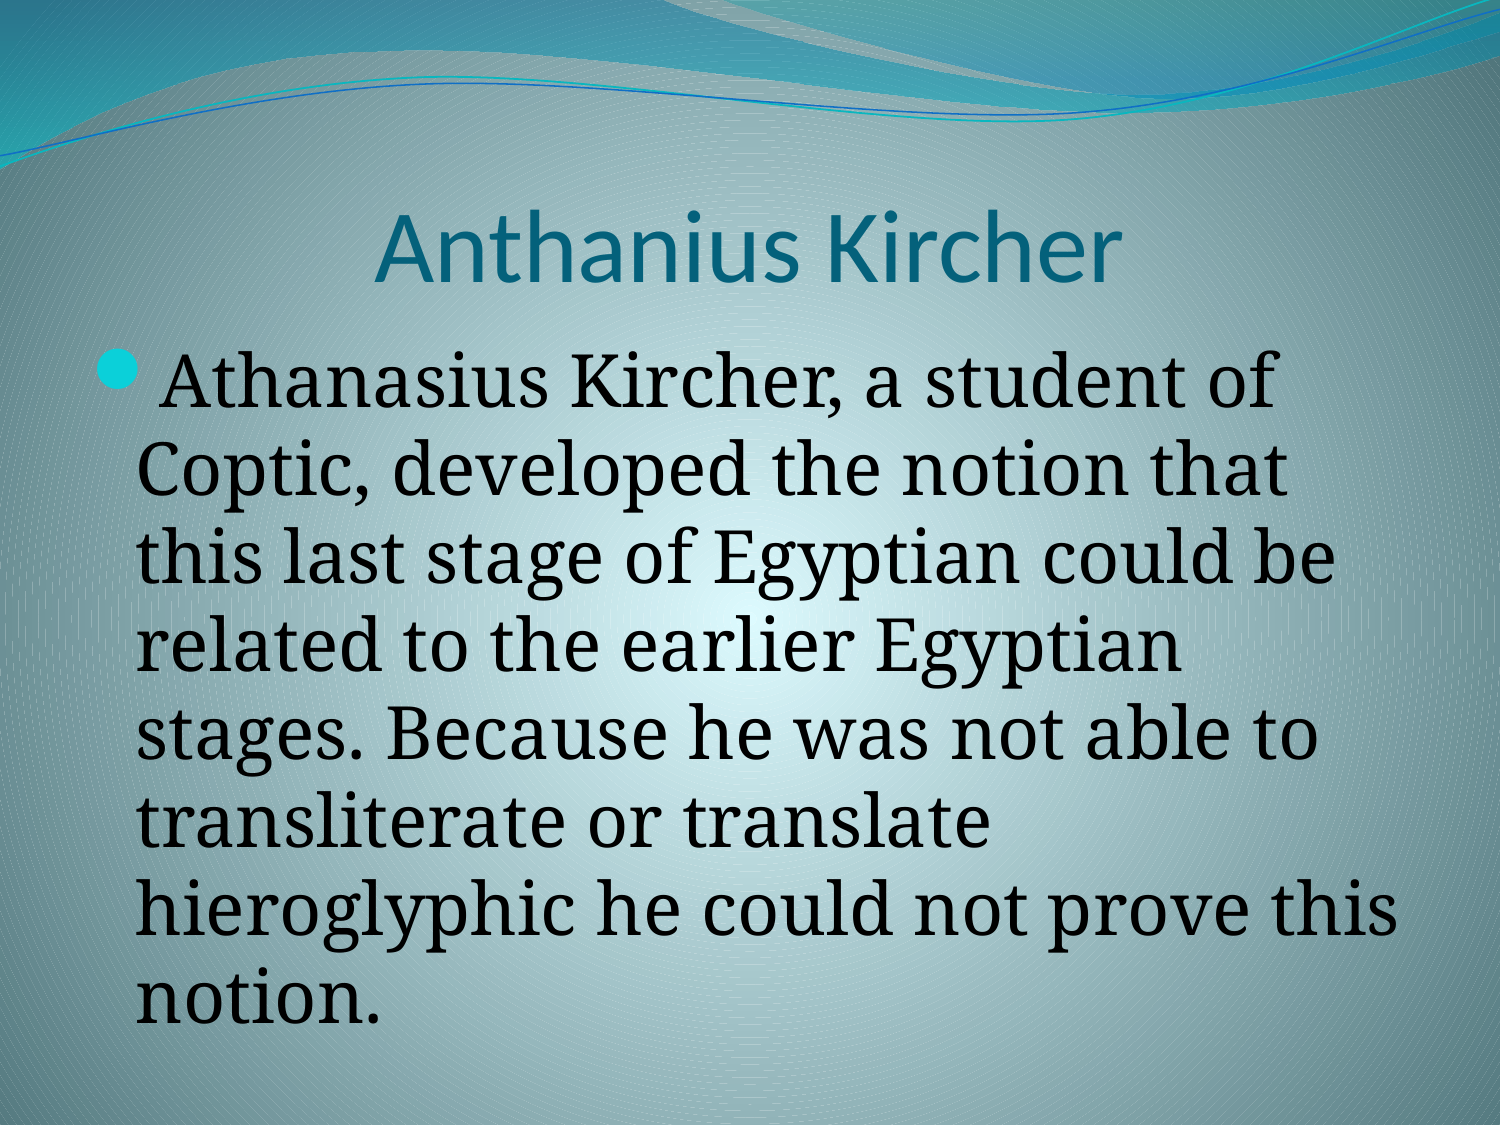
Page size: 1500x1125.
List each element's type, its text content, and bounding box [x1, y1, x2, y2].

list Athanasius Kircher, a student of Coptic, developed the notion that this last stage of Egyptian could be related to the earlier Egyptian stages. Because he was not able to transliterate or translate hieroglyphic he could not prove this notion. [76, 326, 1427, 1047]
title Anthanius Kircher [75, 115, 1425, 303]
